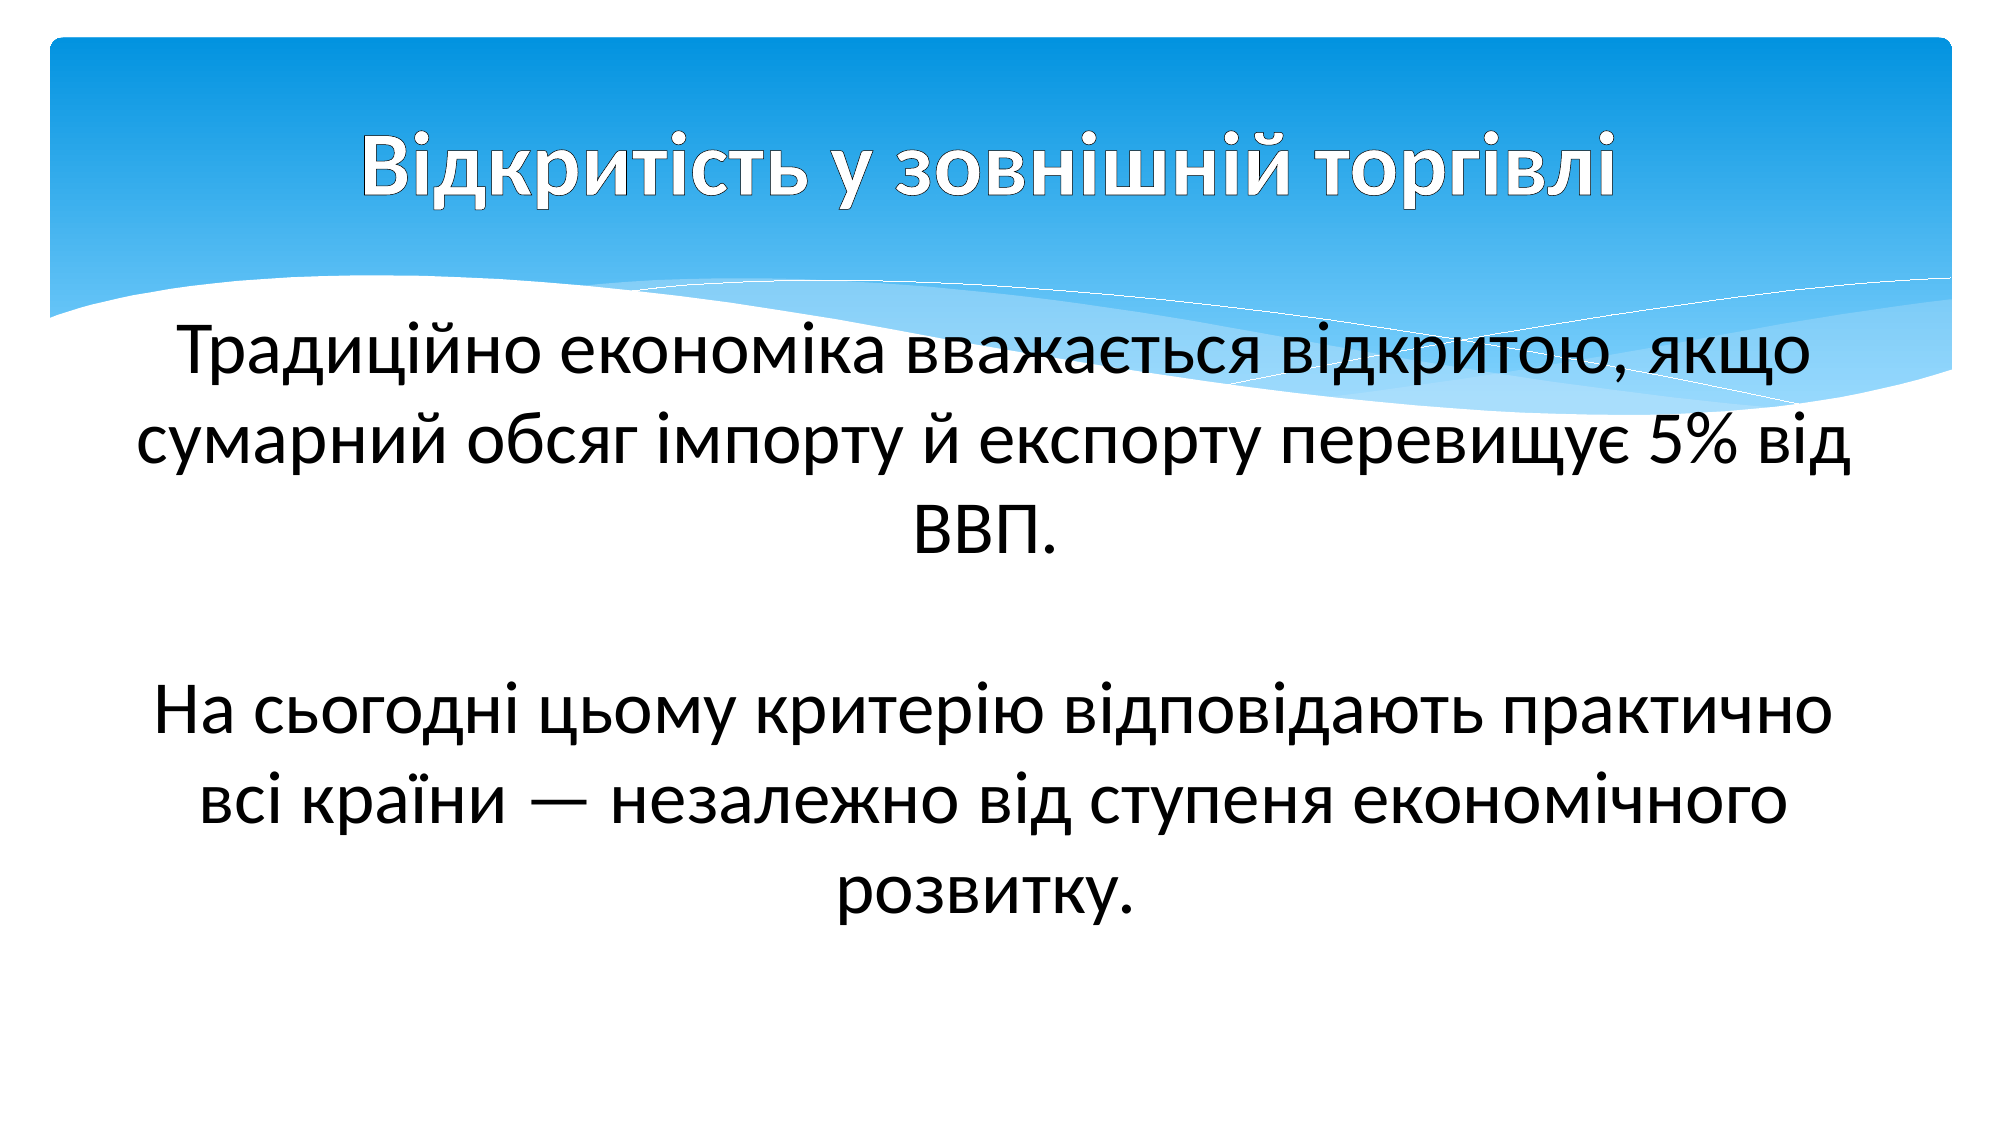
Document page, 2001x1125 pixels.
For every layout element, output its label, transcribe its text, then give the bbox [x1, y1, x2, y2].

title Відкритість у зовнішній торгівлі [99, 55, 1900, 261]
text_box Традиційно економіка вважається відкритою, якщо сумарний обсяг імпорту й експорту перевищує 5% від ВВП. На сьогодні цьому критерію відповідають практично всі країни — незалежно від ступеня економічного розвитку. [110, 291, 1879, 936]
